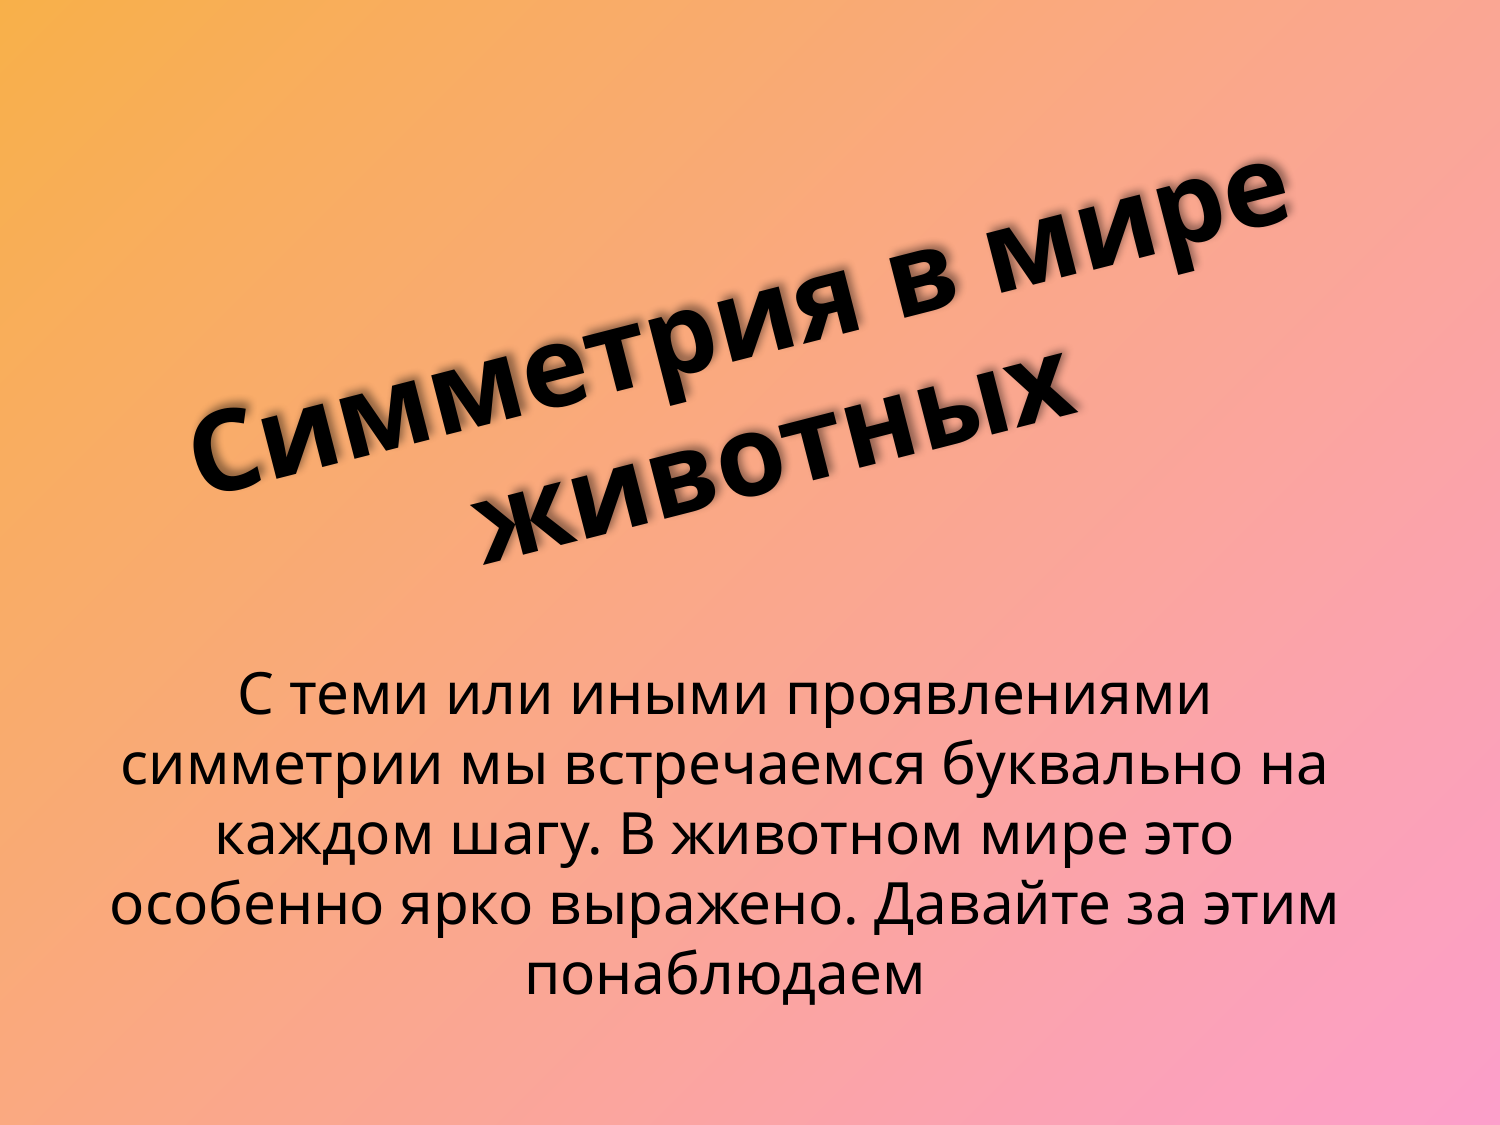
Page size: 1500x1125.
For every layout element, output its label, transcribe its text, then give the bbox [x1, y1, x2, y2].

title С теми или иными проявлениями симметрии мы встречаемся буквально на каждом шагу. В животном мире это особенно ярко выражено. Давайте за этим понаблюдаем [62, 575, 1388, 1088]
text_box Симметрия в мире животных [75, 71, 1450, 626]
